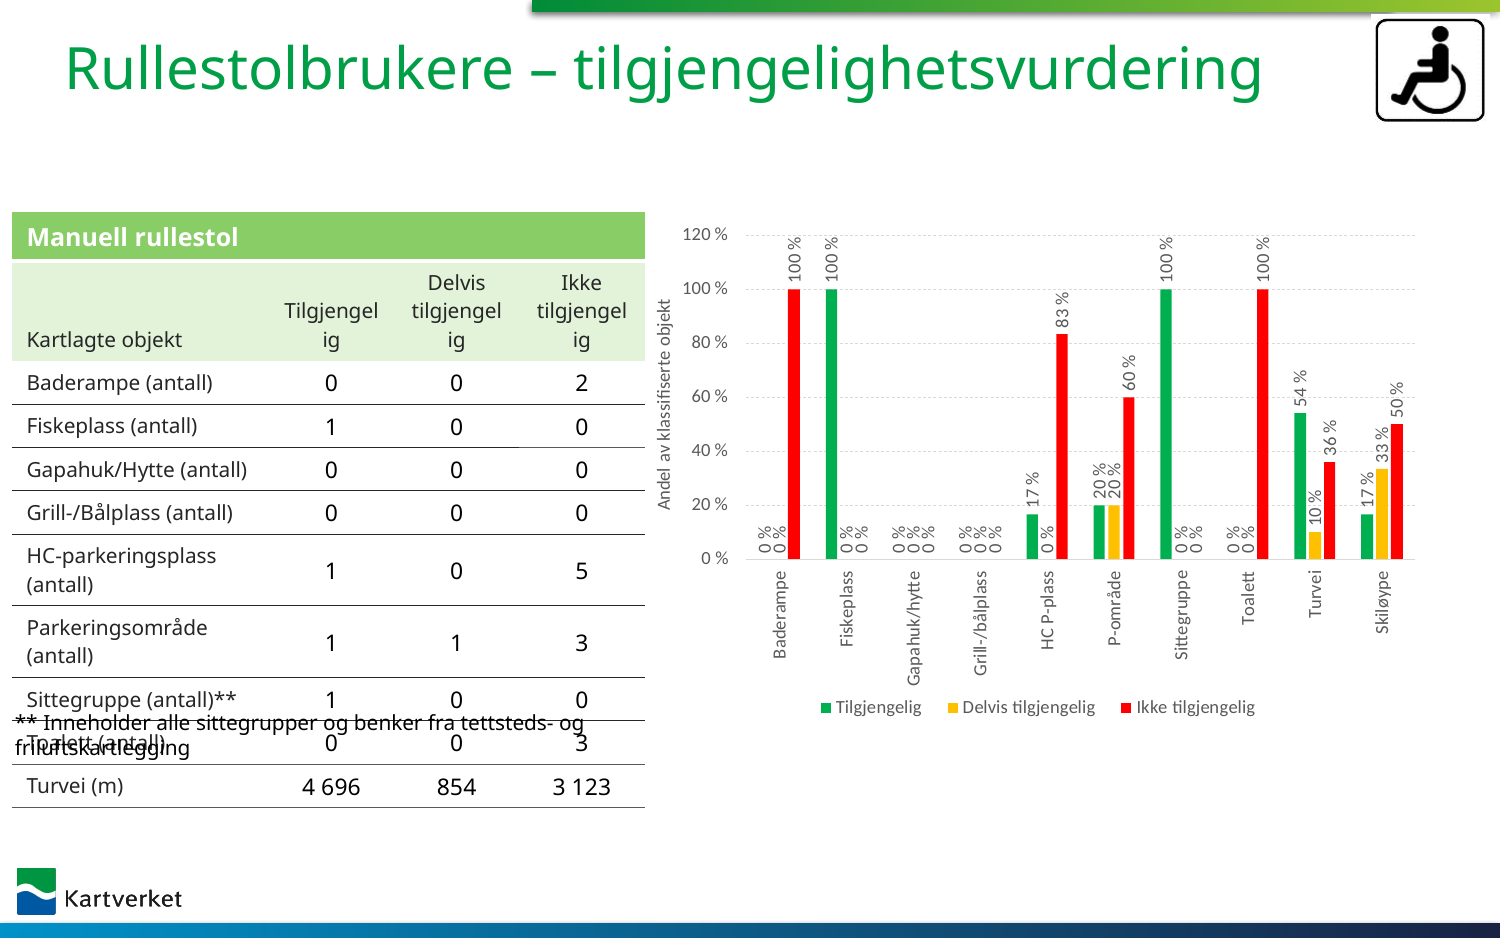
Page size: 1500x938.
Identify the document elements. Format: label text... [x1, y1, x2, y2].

table_cell 3 [519, 606, 638, 677]
table_cell 4 696 [269, 768, 394, 807]
table_cell 1 [269, 606, 394, 677]
table_cell Turvei (m) [12, 768, 269, 807]
table_cell 854 [394, 768, 519, 807]
table_cell 2 [519, 361, 638, 404]
table_cell Gapahuk/Hytte (antall) [12, 448, 269, 490]
table_cell 0 [394, 448, 519, 490]
table_cell Grill-/Bålplass (antall) [12, 491, 269, 534]
table_cell Sittegruppe (antall)** [12, 678, 269, 702]
table_cell 1 [269, 535, 394, 605]
table_cell 0 [519, 678, 638, 702]
table_header Manuell rullestol [12, 212, 645, 259]
table_cell 0 [519, 491, 638, 534]
table_cell Tilgjengelig [269, 263, 394, 361]
text_box ** Inneholder alle sittegrupper og benker fra tettsteds- og friluftskartlegging [0, 702, 745, 768]
table_cell 0 [394, 491, 519, 534]
text_box Rullestolbrukere – tilgjengelighetsvurdering [49, 12, 1372, 109]
table_cell 0 [269, 491, 394, 534]
picture [643, 218, 1426, 728]
table_cell HC-parkeringsplass (antall) [12, 535, 269, 605]
table_cell 0 [394, 678, 519, 702]
table_cell Parkeringsområde (antall) [12, 606, 269, 677]
picture [1371, 13, 1491, 127]
table_cell 0 [269, 361, 394, 404]
table_cell Ikke tilgjengelig [519, 263, 638, 361]
table_cell 1 [269, 678, 394, 702]
table_cell 0 [519, 448, 638, 490]
table_cell Fiskeplass (antall) [12, 405, 269, 447]
table_cell 0 [394, 361, 519, 404]
table_cell 3 123 [519, 768, 645, 807]
table_cell Kartlagte objekt [12, 263, 269, 361]
table_cell Baderampe (antall) [12, 361, 269, 404]
table_cell 1 [269, 405, 394, 447]
table_cell 5 [519, 535, 638, 605]
table_cell 0 [269, 448, 394, 490]
table_cell Delvis tilgjengelig [394, 263, 519, 361]
table_cell 1 [394, 606, 519, 677]
table_cell 0 [519, 405, 638, 447]
table_cell 0 [394, 405, 519, 447]
table_cell 0 [394, 535, 519, 605]
